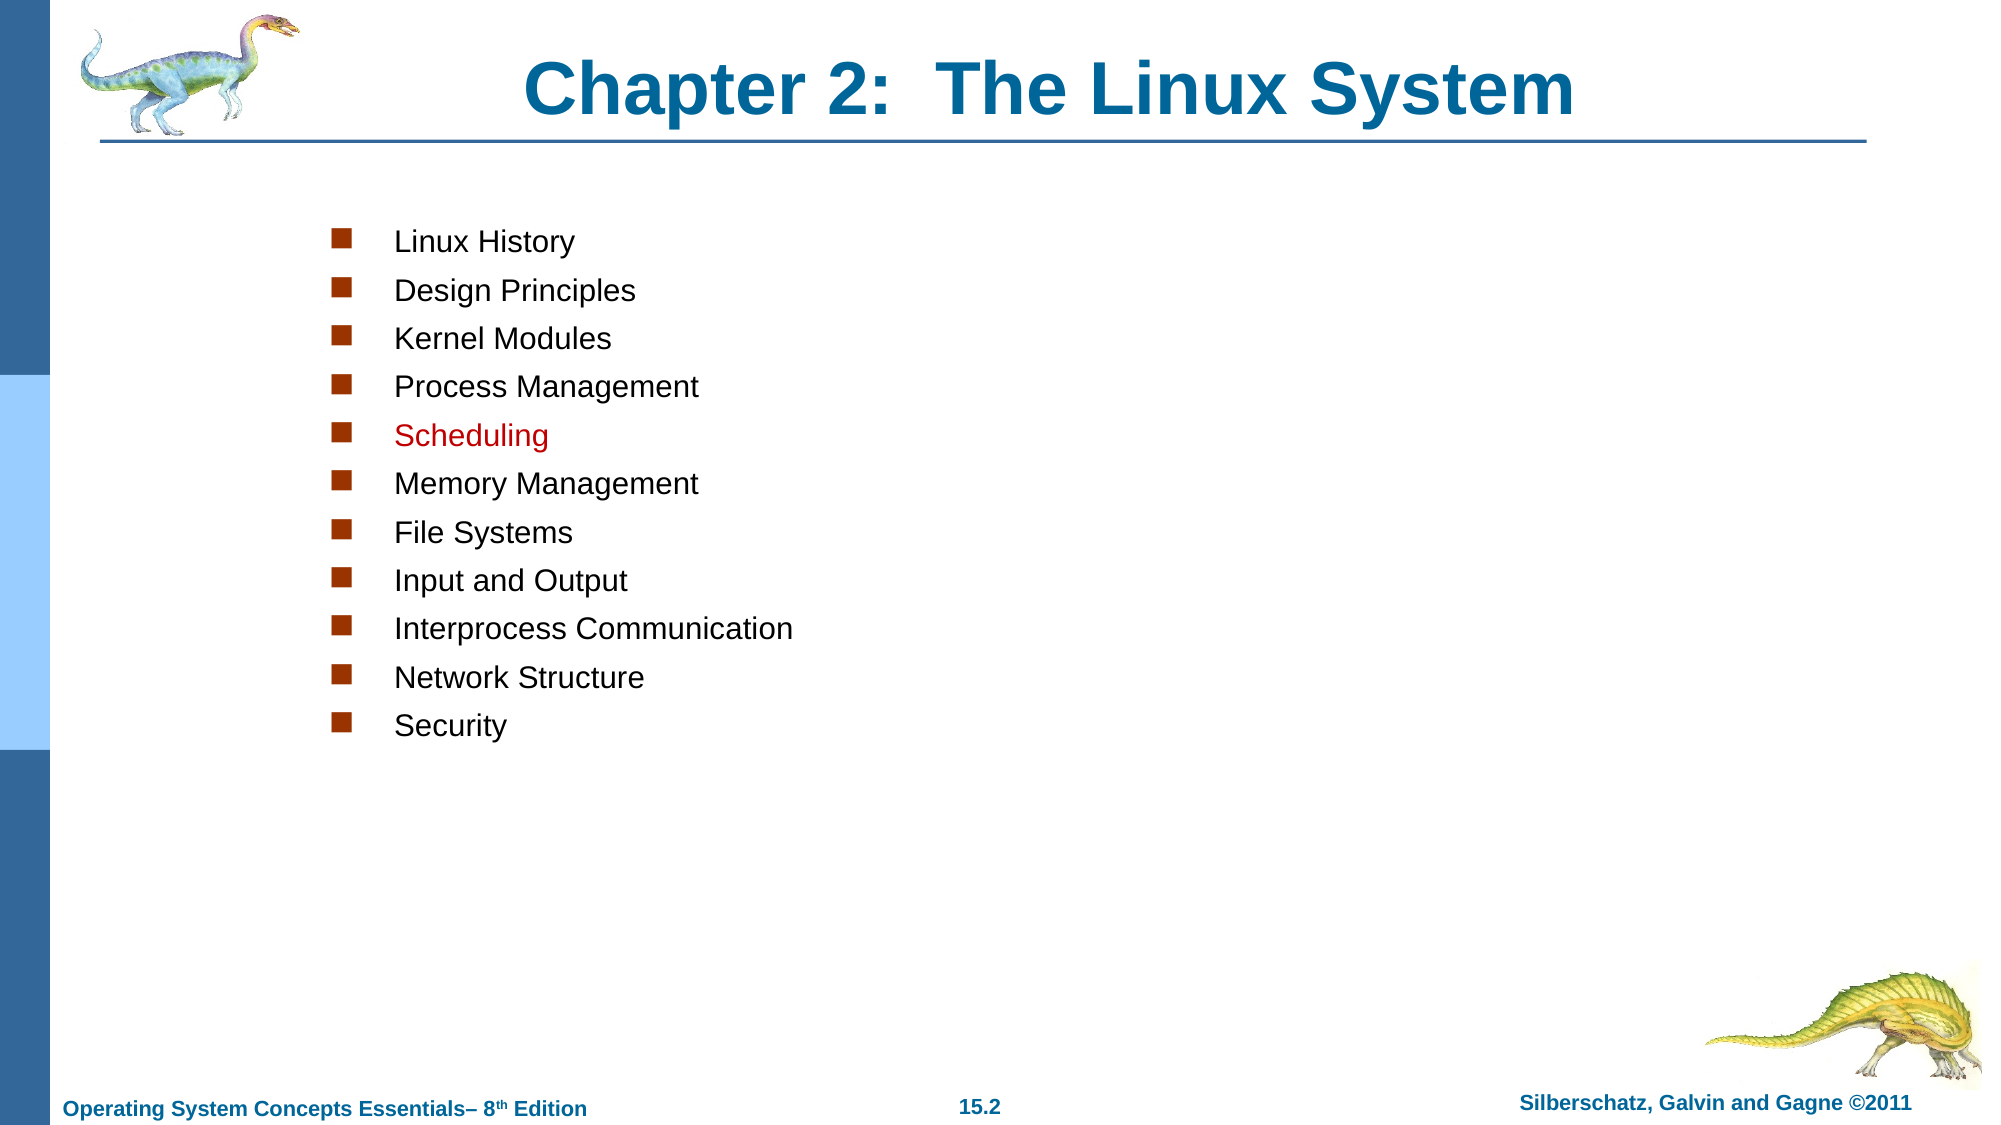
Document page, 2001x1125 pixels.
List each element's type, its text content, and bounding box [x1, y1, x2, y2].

picture [62, 0, 324, 149]
picture [1700, 959, 1982, 1090]
title Chapter 2: The Linux System [420, 45, 1680, 141]
list Linux History Design Principles Kernel Modules Process Management Scheduling Memory Management File Systems Input and Output Interprocess Communication Network Structure Security [312, 210, 1528, 1006]
